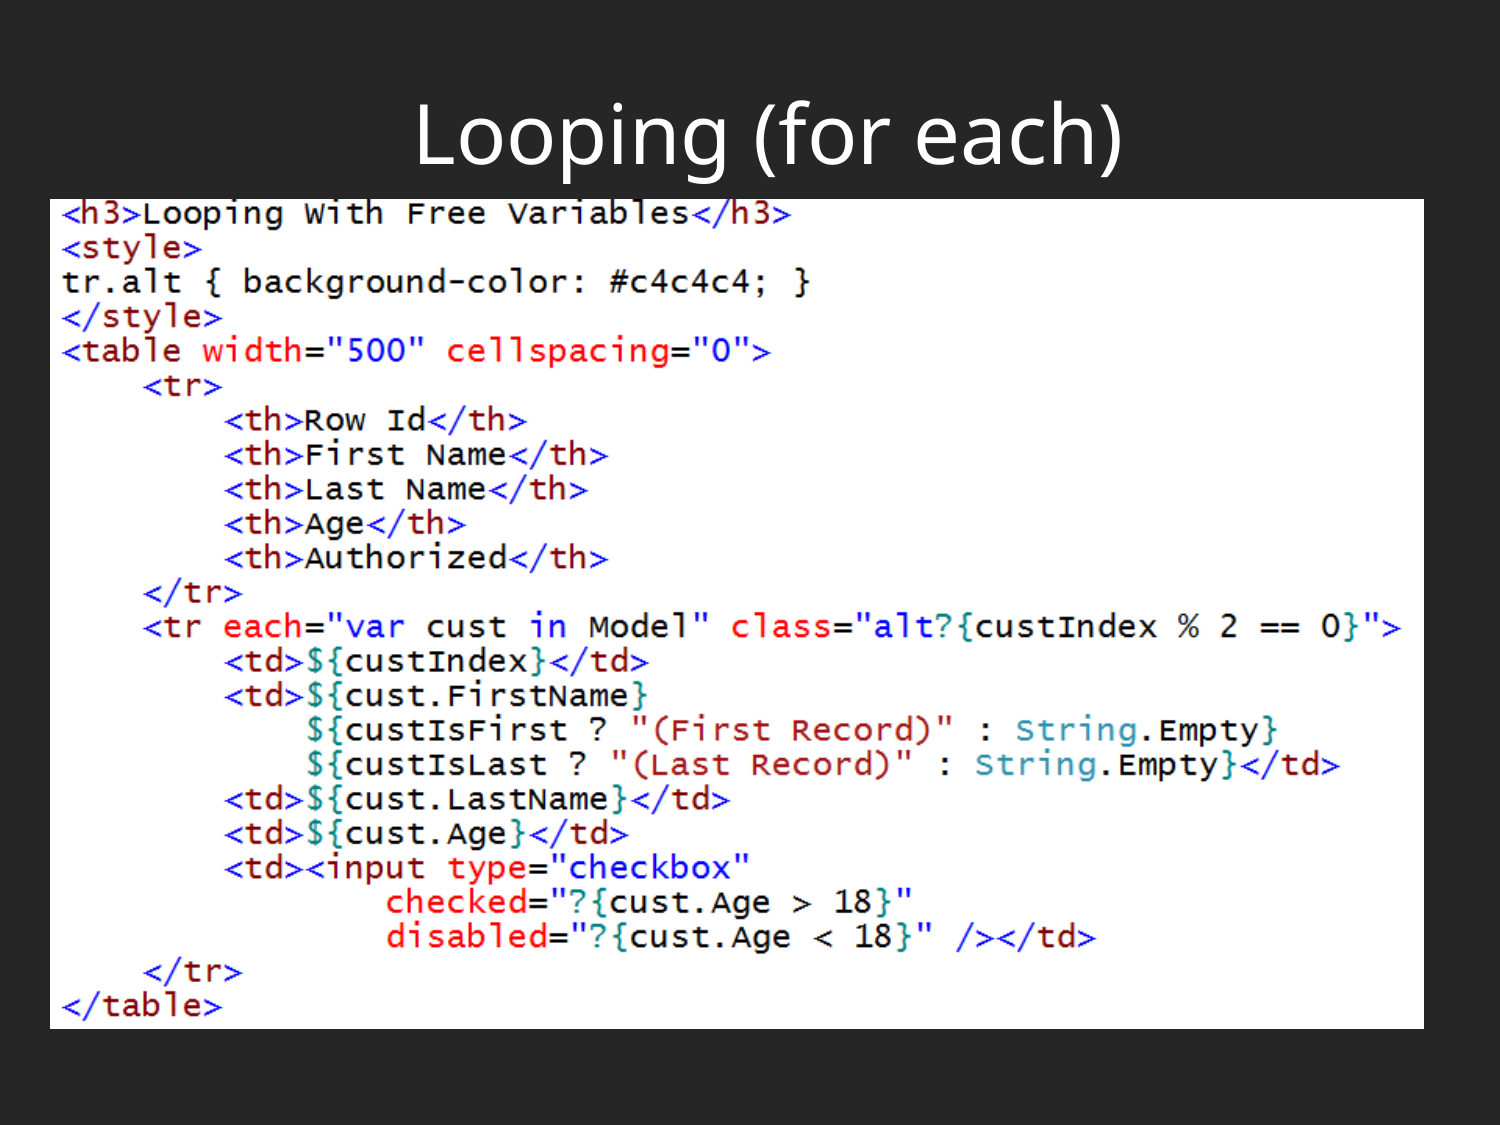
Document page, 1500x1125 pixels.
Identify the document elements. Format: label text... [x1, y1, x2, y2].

title Looping (for each) [62, 62, 1476, 201]
picture [49, 199, 1424, 1029]
